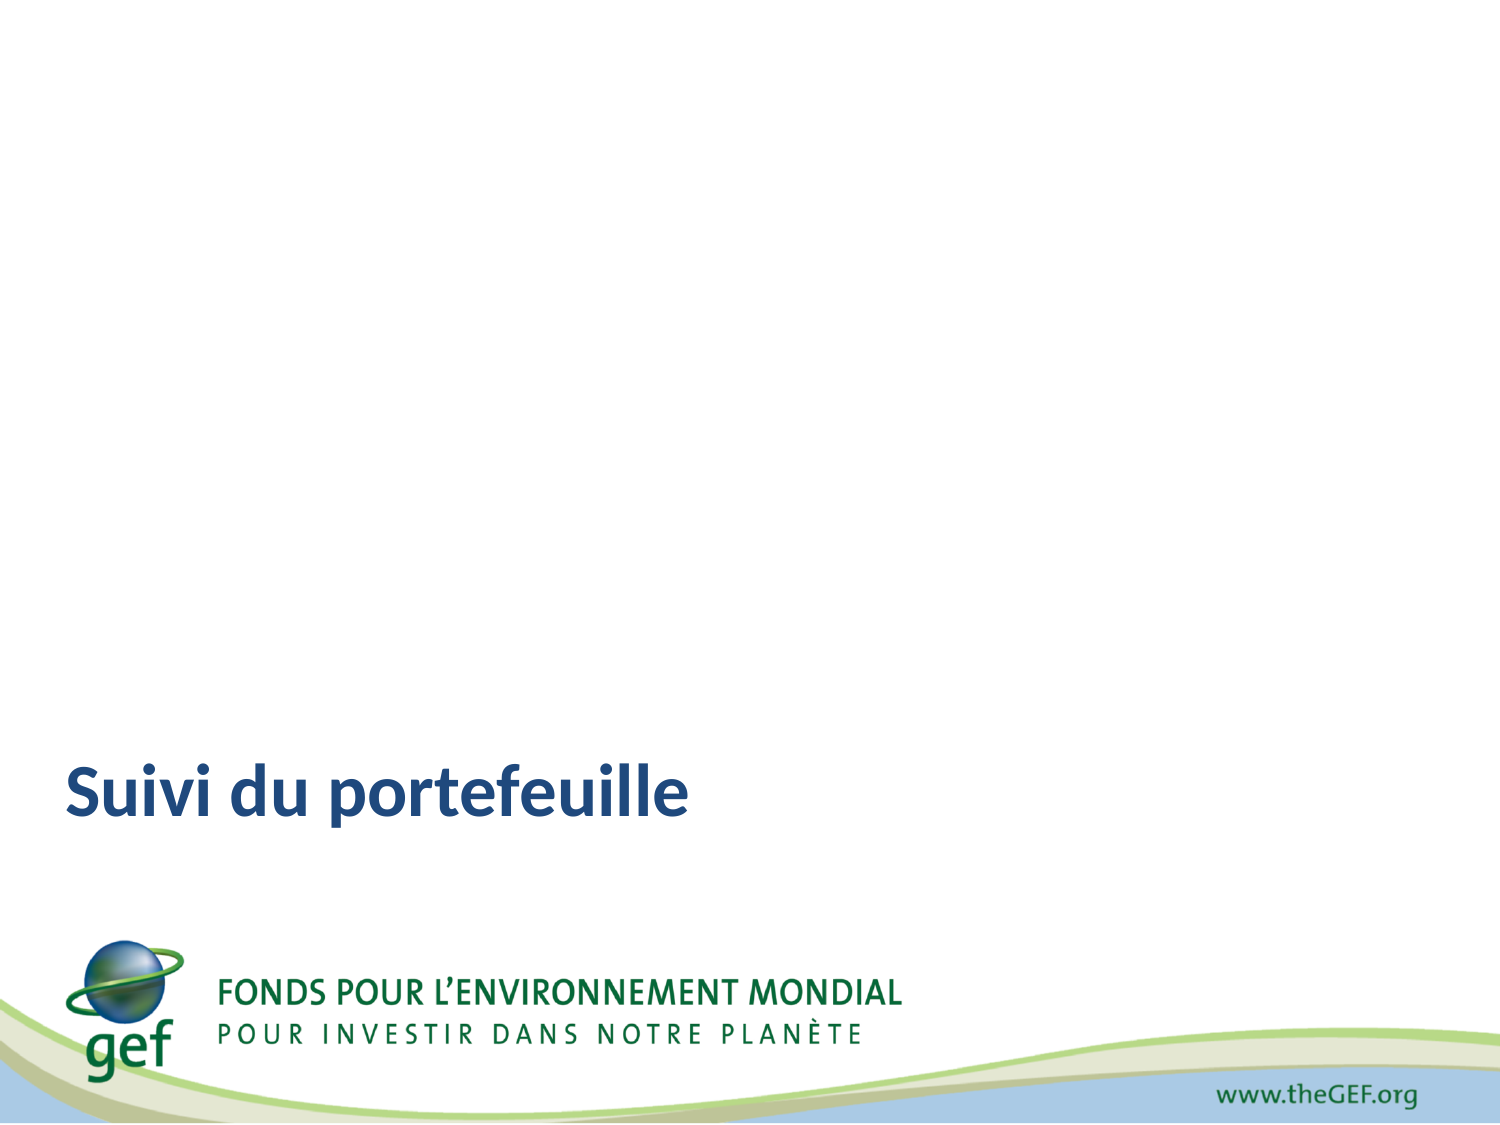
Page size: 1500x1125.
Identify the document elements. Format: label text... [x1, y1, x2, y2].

picture [0, 912, 1500, 1125]
title Suivi du portefeuille [49, 674, 1326, 899]
